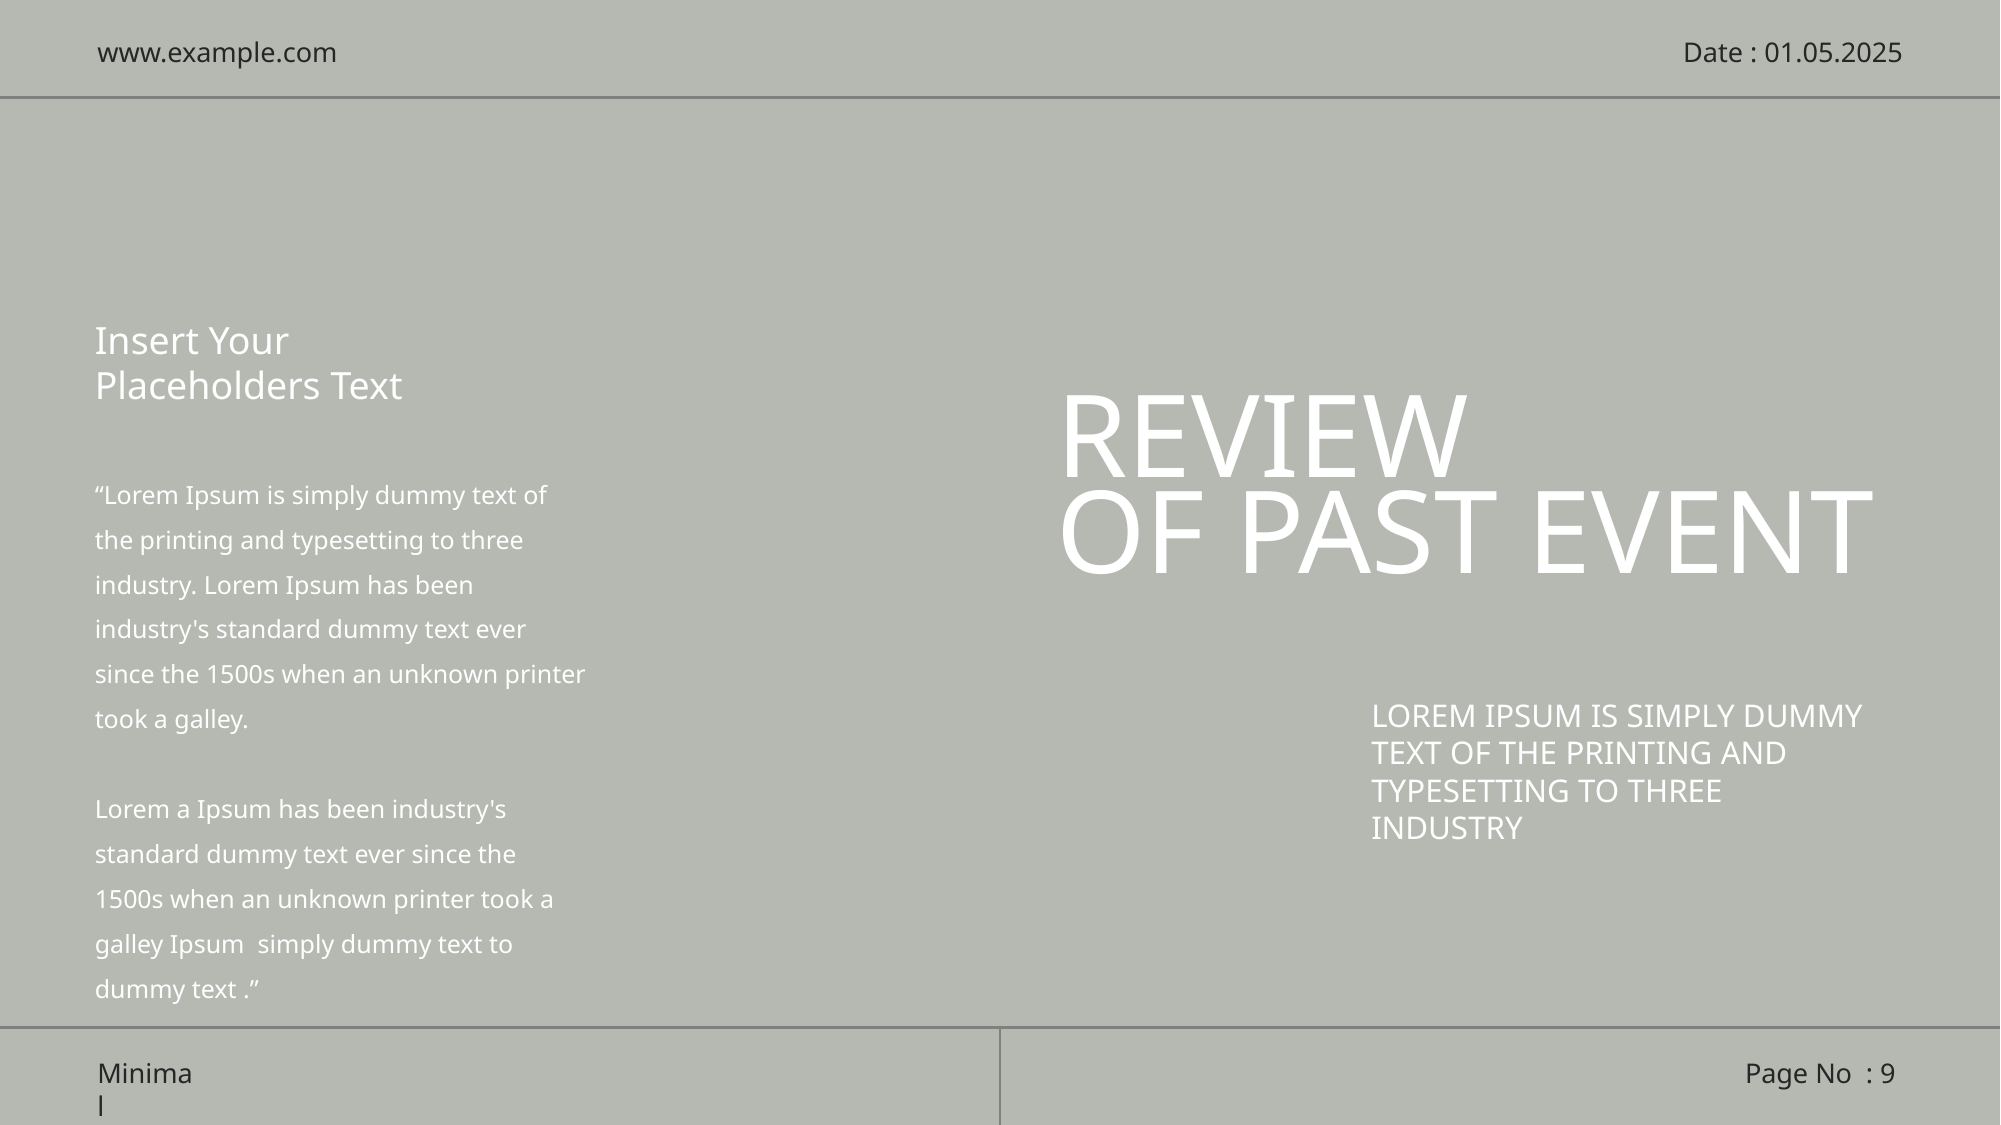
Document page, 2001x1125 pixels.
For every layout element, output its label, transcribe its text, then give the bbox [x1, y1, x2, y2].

text_box LOREM IPSUM IS SIMPLY DUMMY TEXT OF THE PRINTING AND TYPESETTING TO THREE INDUSTRY [1356, 688, 1889, 854]
text_box “Lorem Ipsum is simply dummy text of the printing and typesetting to three industry. Lorem Ipsum has been industry's standard dummy text ever since the 1500s when an unknown printer took a galley. Lorem a Ipsum has been industry's standard dummy text ever since the 1500s when an unknown printer took a galley Ipsum simply dummy text to dummy text .” [79, 457, 602, 1011]
text_box REVIEW OF PAST EVENT [1298, 392, 1953, 600]
text_box Insert Your Placeholders Text [79, 309, 432, 415]
picture [701, 249, 1298, 1028]
